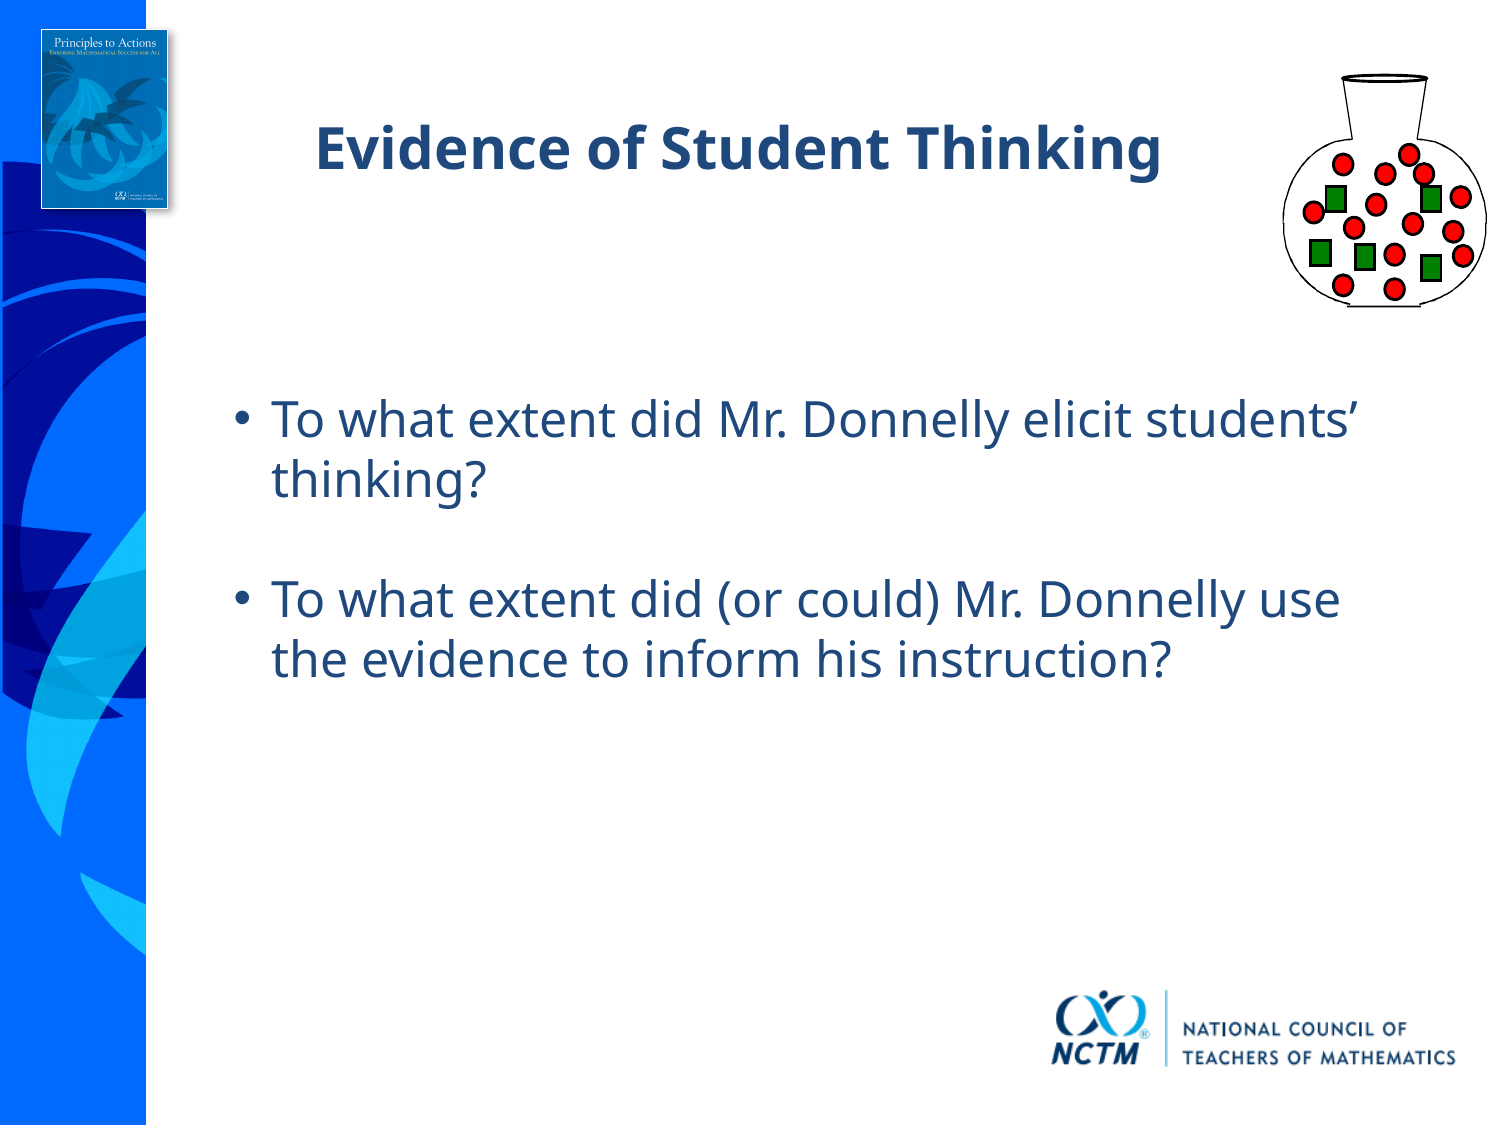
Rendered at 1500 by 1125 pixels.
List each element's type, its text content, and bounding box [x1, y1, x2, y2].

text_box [1282, 74, 1488, 308]
picture [0, 0, 168, 1125]
picture [1034, 969, 1474, 1085]
text_box [217, 239, 1413, 928]
text_box To what extent did Mr. Donnelly elicit students’ thinking? To what extent did (or could) Mr. Donnelly use the evidence to inform his instruction? [218, 320, 1385, 695]
text_box Evidence of Student Thinking [151, 52, 1332, 240]
